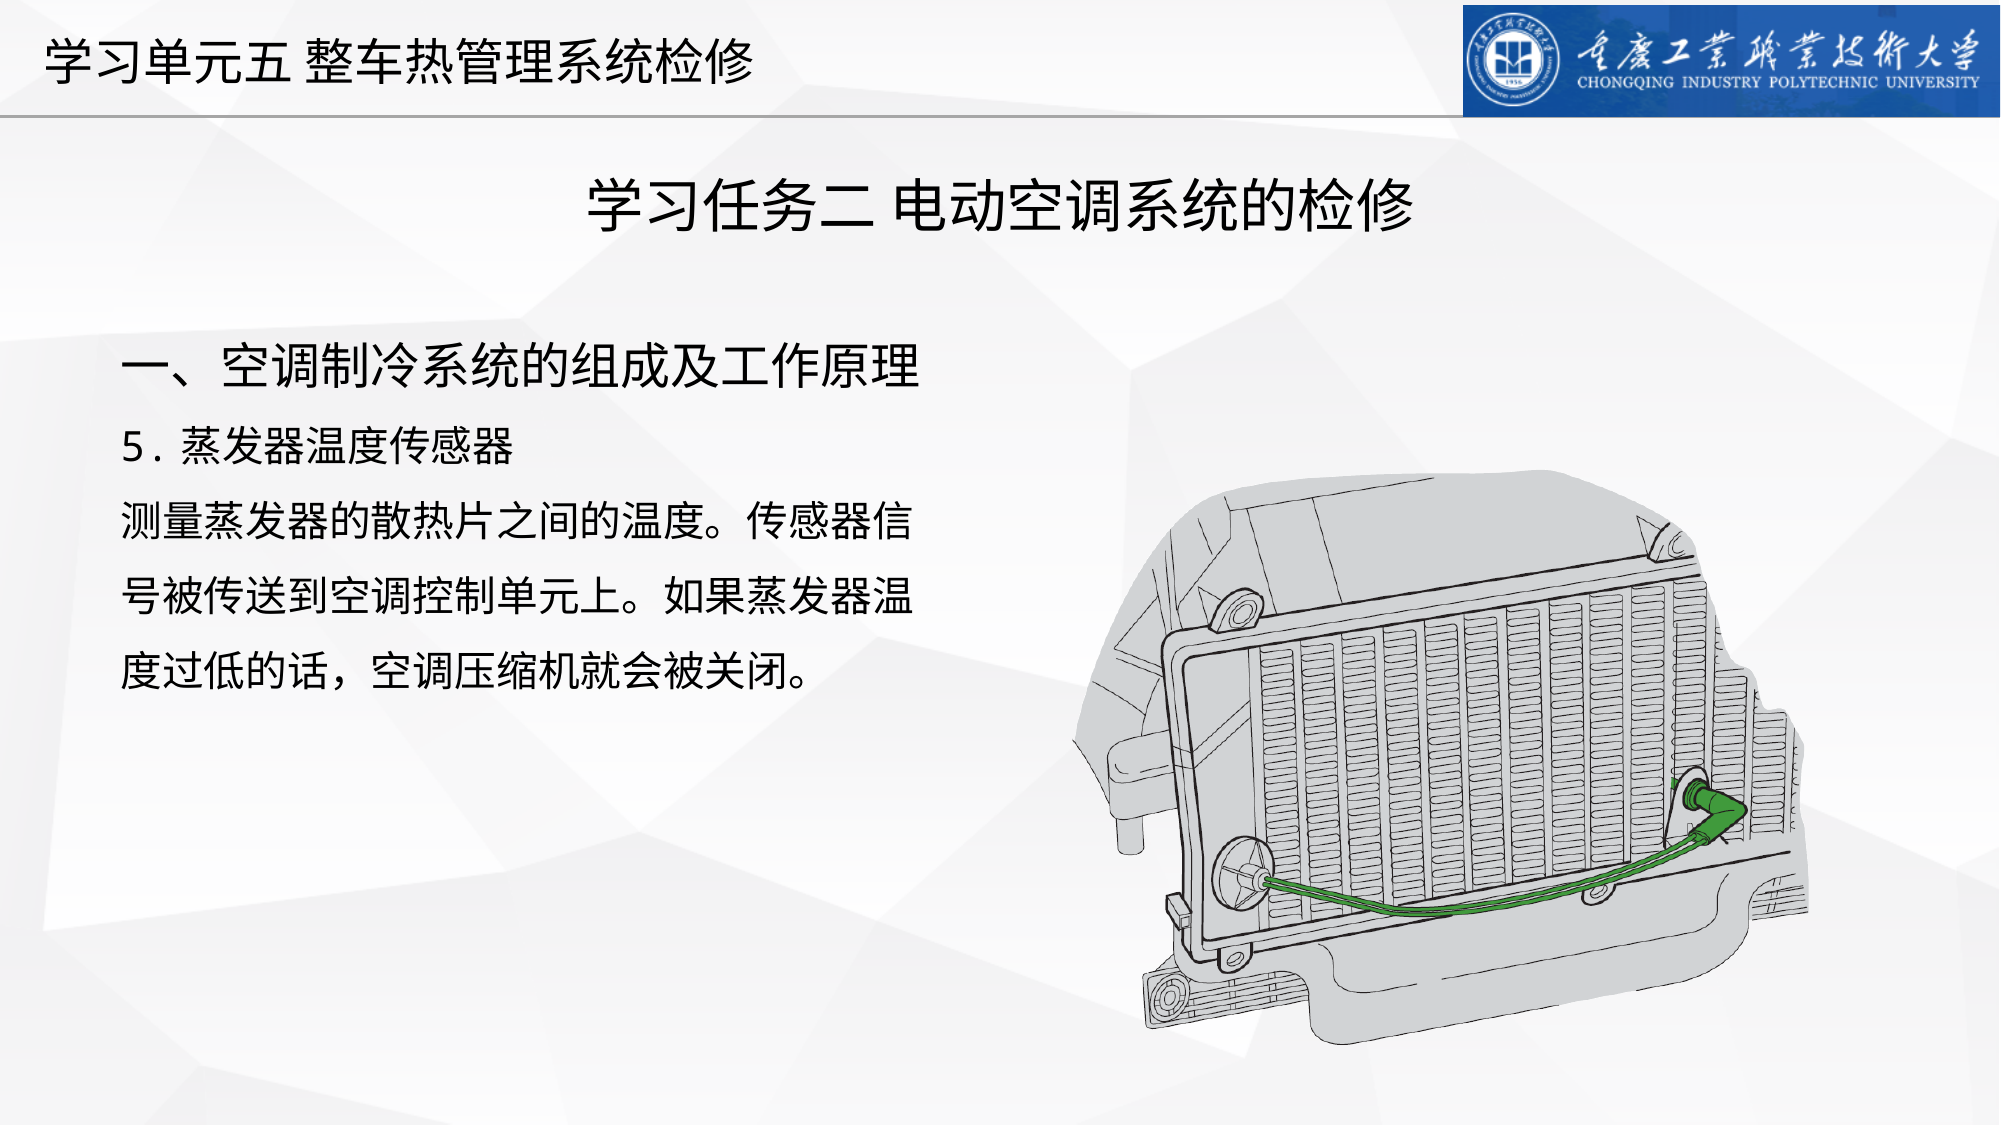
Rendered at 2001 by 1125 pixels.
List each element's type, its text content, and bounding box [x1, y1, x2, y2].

text_box 学习任务二 电动空调系统的检修 [433, 161, 1567, 247]
picture [0, 118, 1999, 1125]
text_box 一、空调制冷系统的组成及工作原理 5.蒸发器温度传感器 测量蒸发器的散热片之间的温度。传感器信号被传送到空调控制单元上。如果蒸发器温度过低的话，空调压缩机就会被关闭。 [105, 297, 937, 702]
picture [0, 0, 2001, 117]
